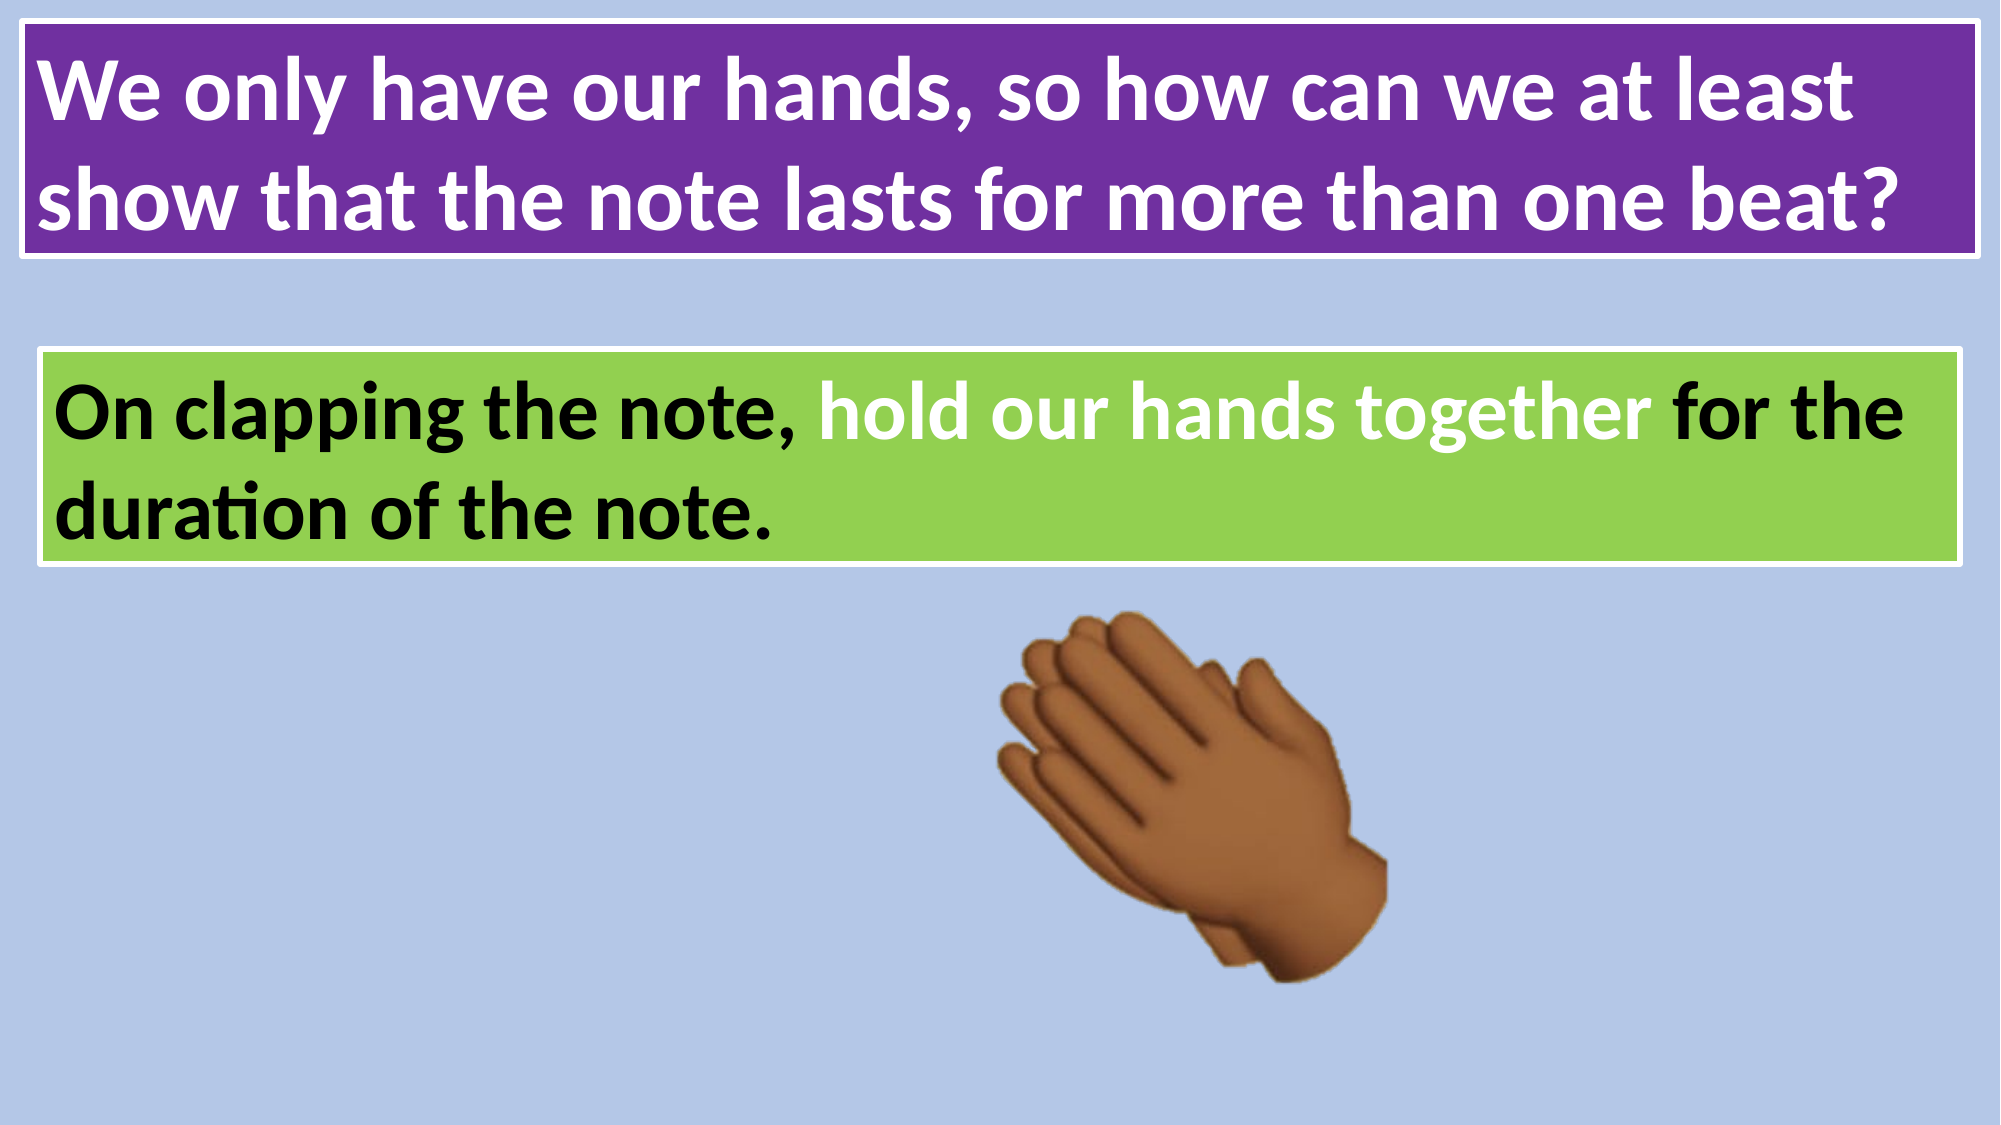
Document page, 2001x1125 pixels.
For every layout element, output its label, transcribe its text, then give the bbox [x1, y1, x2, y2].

text_box On clapping the note, hold our hands together for the duration of the note. [40, 349, 1960, 564]
picture [947, 549, 1438, 1044]
text_box We only have our hands, so how can we at least show that the note lasts for more than one beat? [22, 21, 1978, 256]
